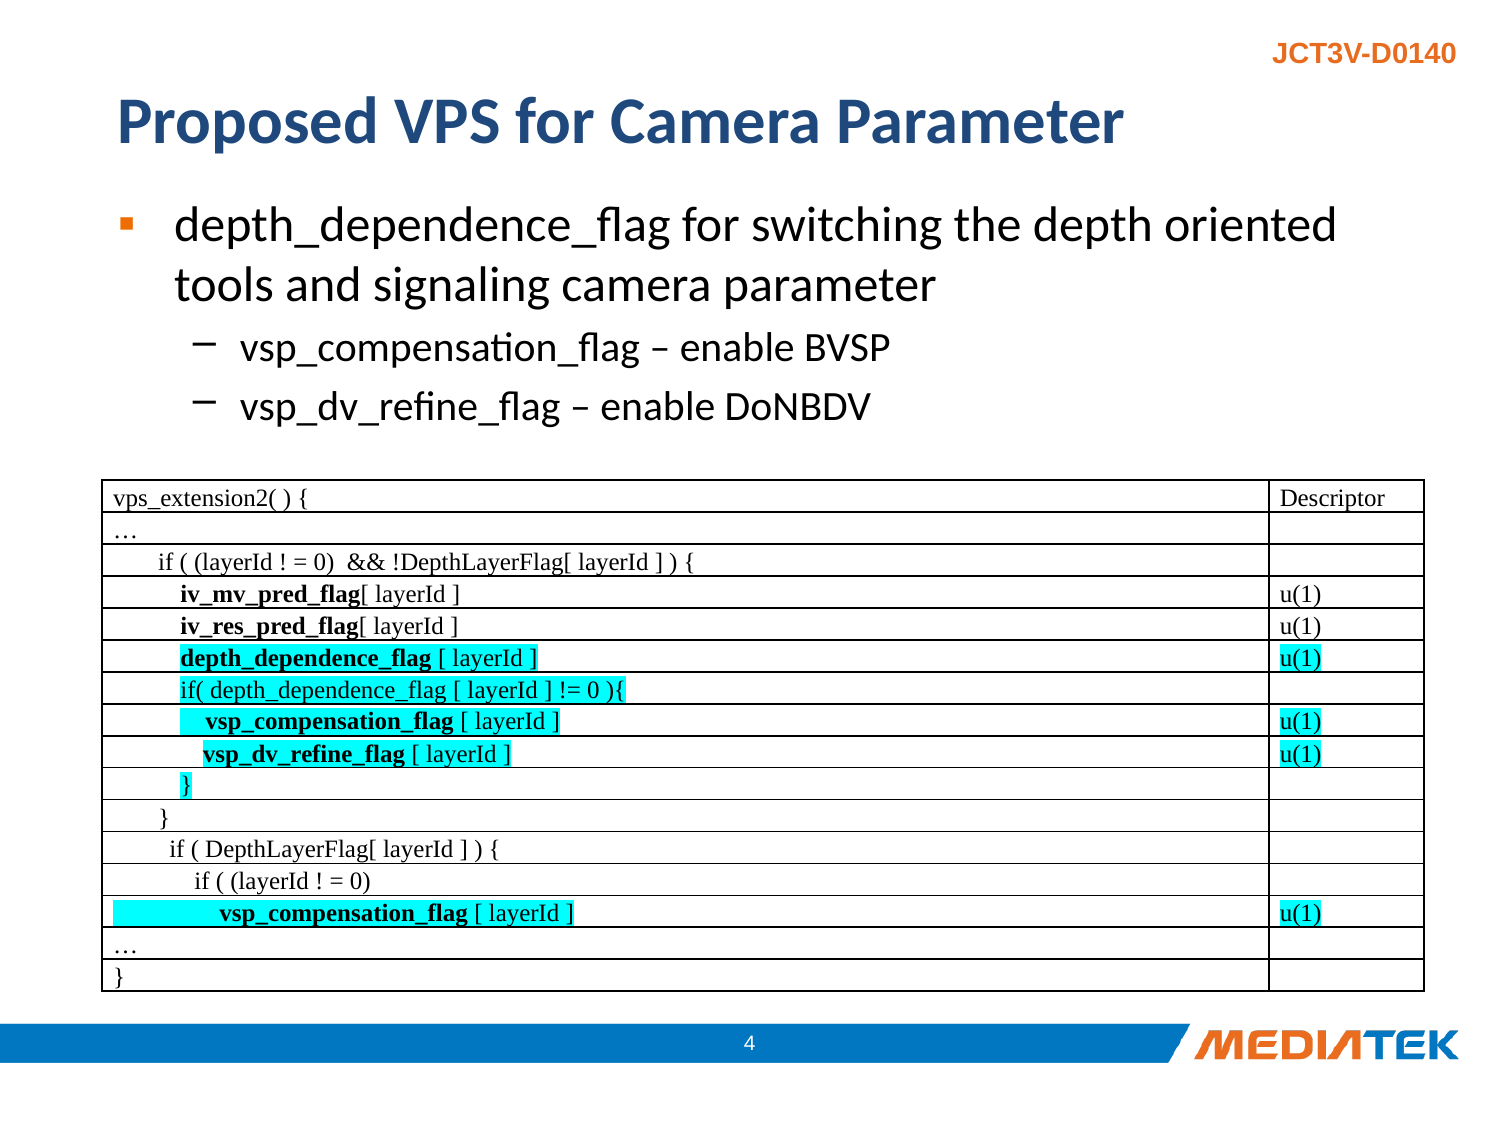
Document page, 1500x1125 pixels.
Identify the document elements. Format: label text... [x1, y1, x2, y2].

table_cell u(1) [1270, 896, 1423, 926]
table_cell depth_dependence_flag [ layerId ] [103, 641, 1268, 671]
table_cell if ( DepthLayerFlag[ layerId ] ) { [103, 832, 1268, 863]
table_cell [1270, 513, 1423, 543]
table_cell [1270, 832, 1423, 863]
table_cell [1270, 545, 1423, 575]
table_cell if ( (layerId ! = 0) [103, 864, 1268, 895]
table_cell iv_res_pred_flag[ layerId ] [103, 609, 1268, 639]
table_cell } [103, 800, 1268, 831]
table_cell [1270, 864, 1423, 895]
table_header vps_extension2( ) { [103, 481, 1268, 511]
table_cell … [103, 513, 1268, 543]
table_cell u(1) [1270, 641, 1423, 671]
table_cell [1270, 800, 1423, 831]
list depth_dependence_flag for switching the depth oriented tools and signaling camera parameter vsp_compensation_flag – enable BVSP vsp_dv_refine_flag – enable DoNBDV [102, 992, 1425, 998]
table_cell u(1) [1270, 577, 1423, 607]
table_cell } [103, 768, 1268, 799]
picture [0, 1023, 711, 1063]
table_cell u(1) [1270, 705, 1423, 735]
table_cell … [103, 928, 1268, 958]
list depth_dependence_flag for switching the depth oriented tools and signaling camera parameter vsp_compensation_flag – enable BVSP vsp_dv_refine_flag – enable DoNBDV [102, 184, 1425, 479]
table_cell vsp_compensation_flag [ layerId ] [103, 896, 1268, 926]
table_cell [1270, 673, 1423, 703]
table_cell vsp_dv_refine_flag [ layerId ] [103, 737, 1268, 767]
table_cell [1270, 960, 1423, 990]
table_cell if ( (layerId ! = 0) && !DepthLayerFlag[ layerId ] ) { [103, 545, 1268, 575]
table_cell [1270, 768, 1423, 799]
table_cell if( depth_dependence_flag [ layerId ] != 0 ){ [103, 673, 1268, 703]
table_cell vsp_compensation_flag [ layerId ] [103, 705, 1268, 735]
slide_number 3 [711, 1022, 789, 1090]
table_cell } [103, 960, 1268, 990]
table_cell [1270, 928, 1423, 958]
table_cell u(1) [1270, 737, 1423, 767]
title Proposed VPS for Camera Parameter [101, 62, 1425, 172]
table_cell iv_mv_pred_flag[ layerId ] [103, 577, 1268, 607]
table_cell u(1) [1270, 609, 1423, 639]
table_header Descriptor [1270, 481, 1423, 511]
picture [789, 1023, 1459, 1063]
